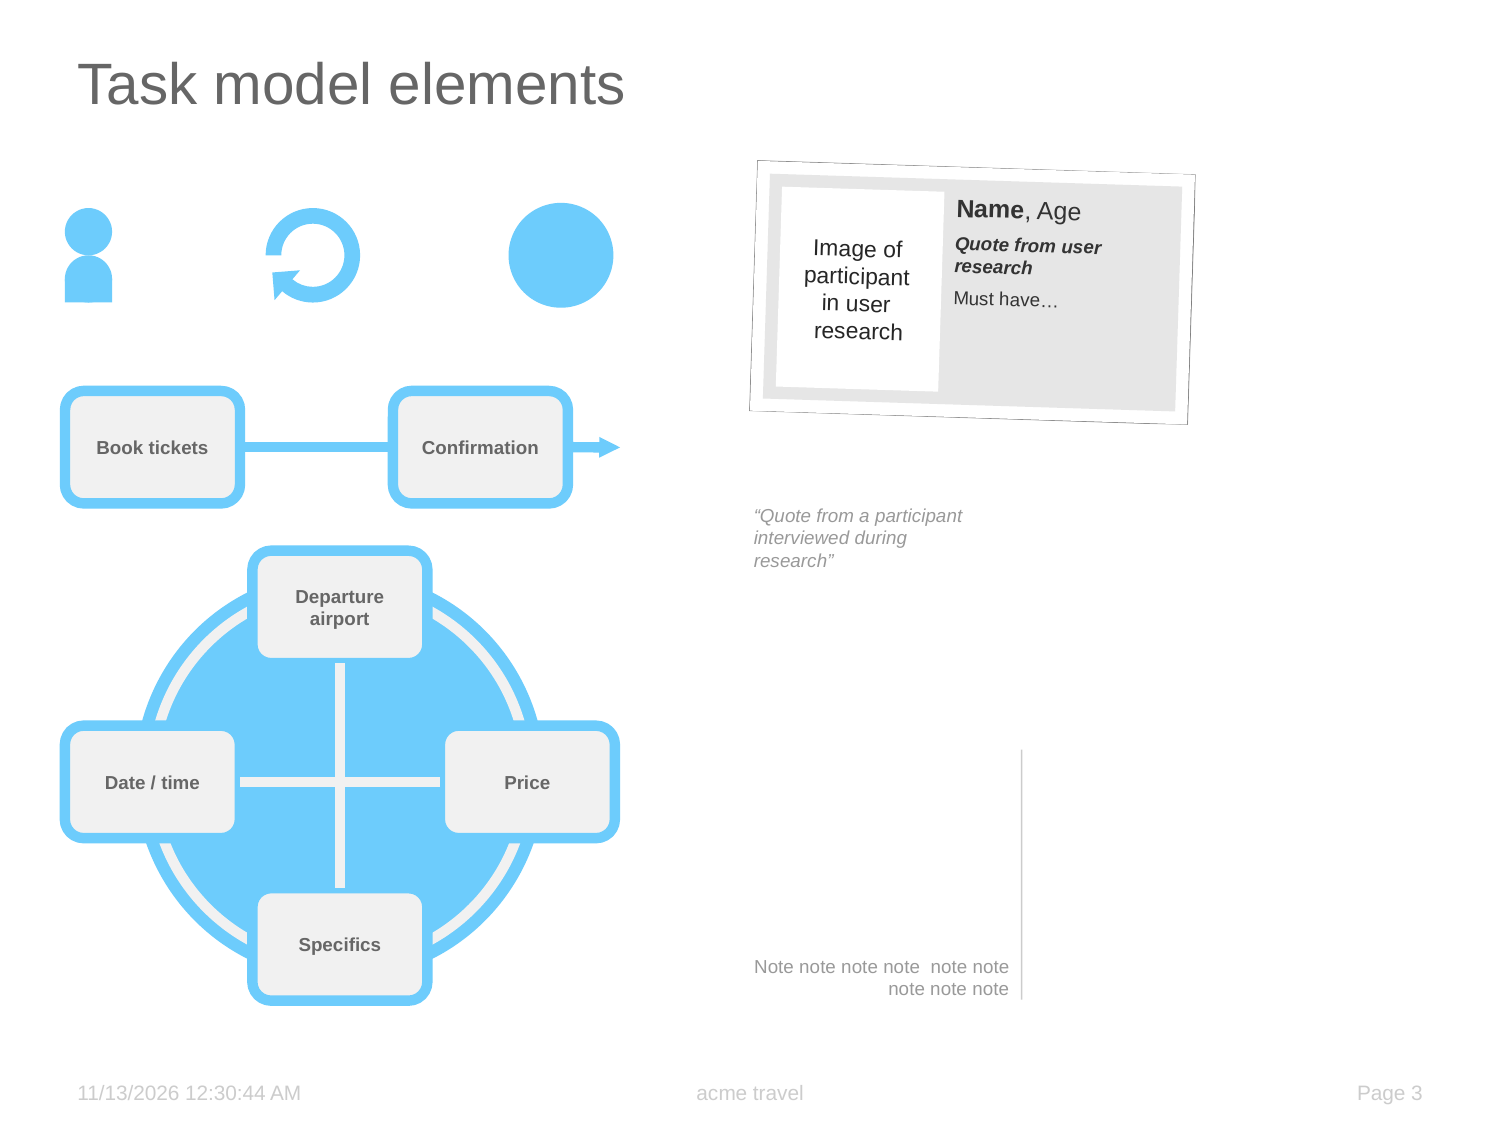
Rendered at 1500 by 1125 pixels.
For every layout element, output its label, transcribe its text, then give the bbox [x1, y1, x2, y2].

text_box Departure airport [252, 550, 428, 664]
text_box [345, 610, 521, 777]
text_box [345, 787, 517, 942]
text_box Price [439, 725, 615, 839]
text_box Confirmation [392, 390, 568, 504]
text_box [146, 595, 252, 725]
footer acme travel [425, 1074, 1075, 1113]
text_box [428, 596, 534, 725]
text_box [753, 167, 1192, 418]
text_box [163, 787, 335, 942]
text_box [265, 208, 361, 303]
text_box Date / time [64, 725, 240, 839]
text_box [64, 207, 113, 303]
text_box Book tickets [64, 390, 241, 504]
text_box [150, 839, 252, 956]
text_box [159, 609, 335, 777]
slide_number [62, 1074, 375, 1113]
text_box Specifics [252, 888, 428, 1001]
text_box [513, 208, 609, 303]
text_box [428, 839, 530, 956]
title Task model elements [62, 37, 1438, 125]
slide_number Page 3 [1125, 1074, 1438, 1113]
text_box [733, 749, 1022, 1000]
text_box “Quote from a participant interviewed during research” [753, 503, 979, 629]
